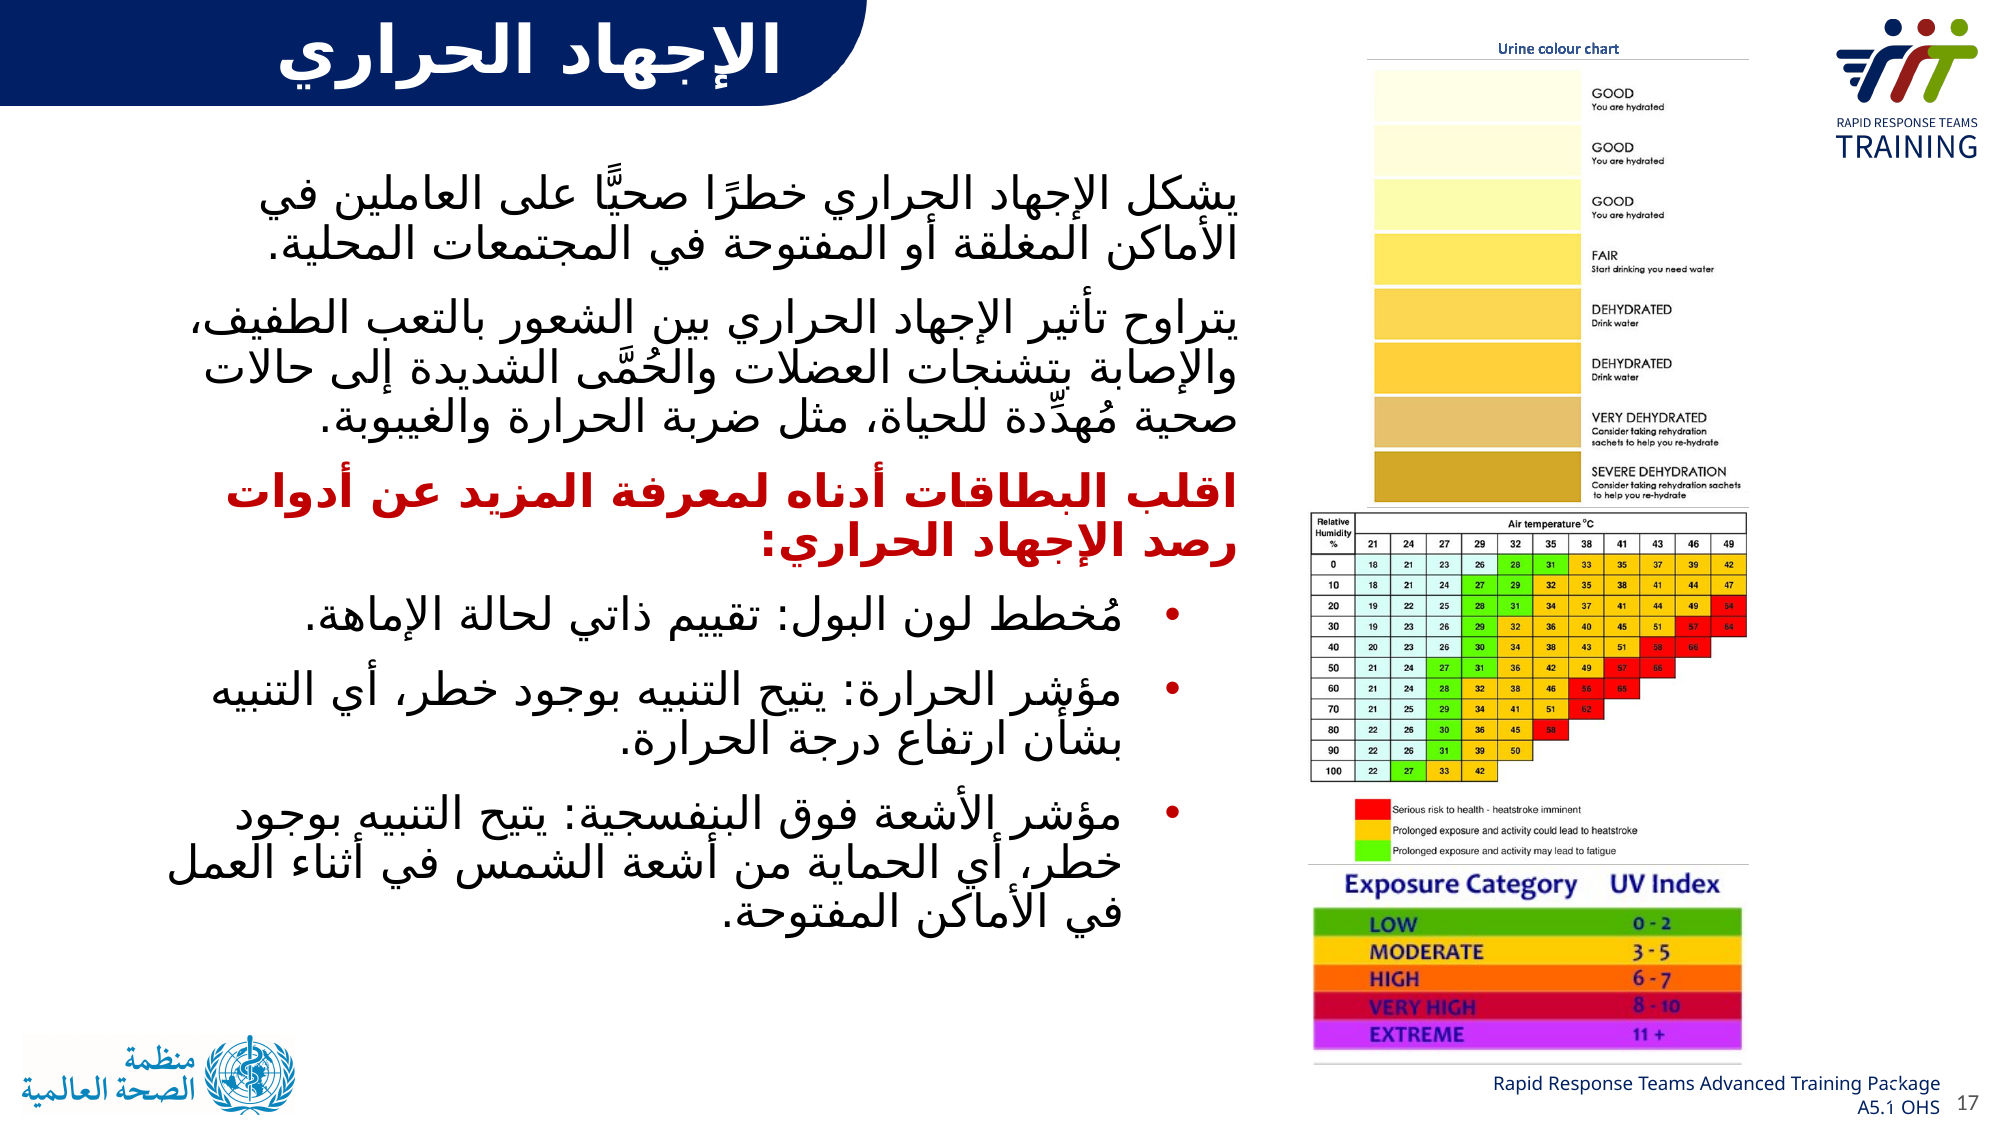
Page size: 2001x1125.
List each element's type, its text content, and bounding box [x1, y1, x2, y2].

picture [1292, 38, 1795, 1066]
list يشكل الإجهاد الحراري خطرًا صحيًّا على العاملين في الأماكن المغلقة أو المفتوحة في المجتمعات المحلية. يتراوح تأثير الإجهاد الحراري بين الشعور بالتعب الطفيف، والإصابة بتشنجات العضلات والحُمَّى الشديدة إلى حالات صحية مُهدِّدة للحياة، مثل ضربة الحرارة والغيبوبة. اقلب البطاقات أدناه لمعرفة المزيد عن أدوات رصد الإجهاد الحراري: مُخطط لون البول: تقييم ذاتي لحالة الإماهة. مؤشر الحرارة: يتيح التنبيه بوجود خطر، أي التنبيه بشأن ارتفاع درجة الحرارة. مؤشر الأشعة فوق البنفسجية: يتيح التنبيه بوجود خطر، أي الحماية من أشعة الشمس في أثناء العمل في الأماكن المفتوحة. [145, 162, 1248, 927]
slide_number 17 [1882, 1037, 1930, 1092]
text_box الإجهاد الحراري [19, 0, 792, 95]
picture [252, 1050, 258, 1059]
picture [0, 0, 867, 106]
picture [22, 1035, 295, 1115]
picture [1835, 19, 1978, 167]
